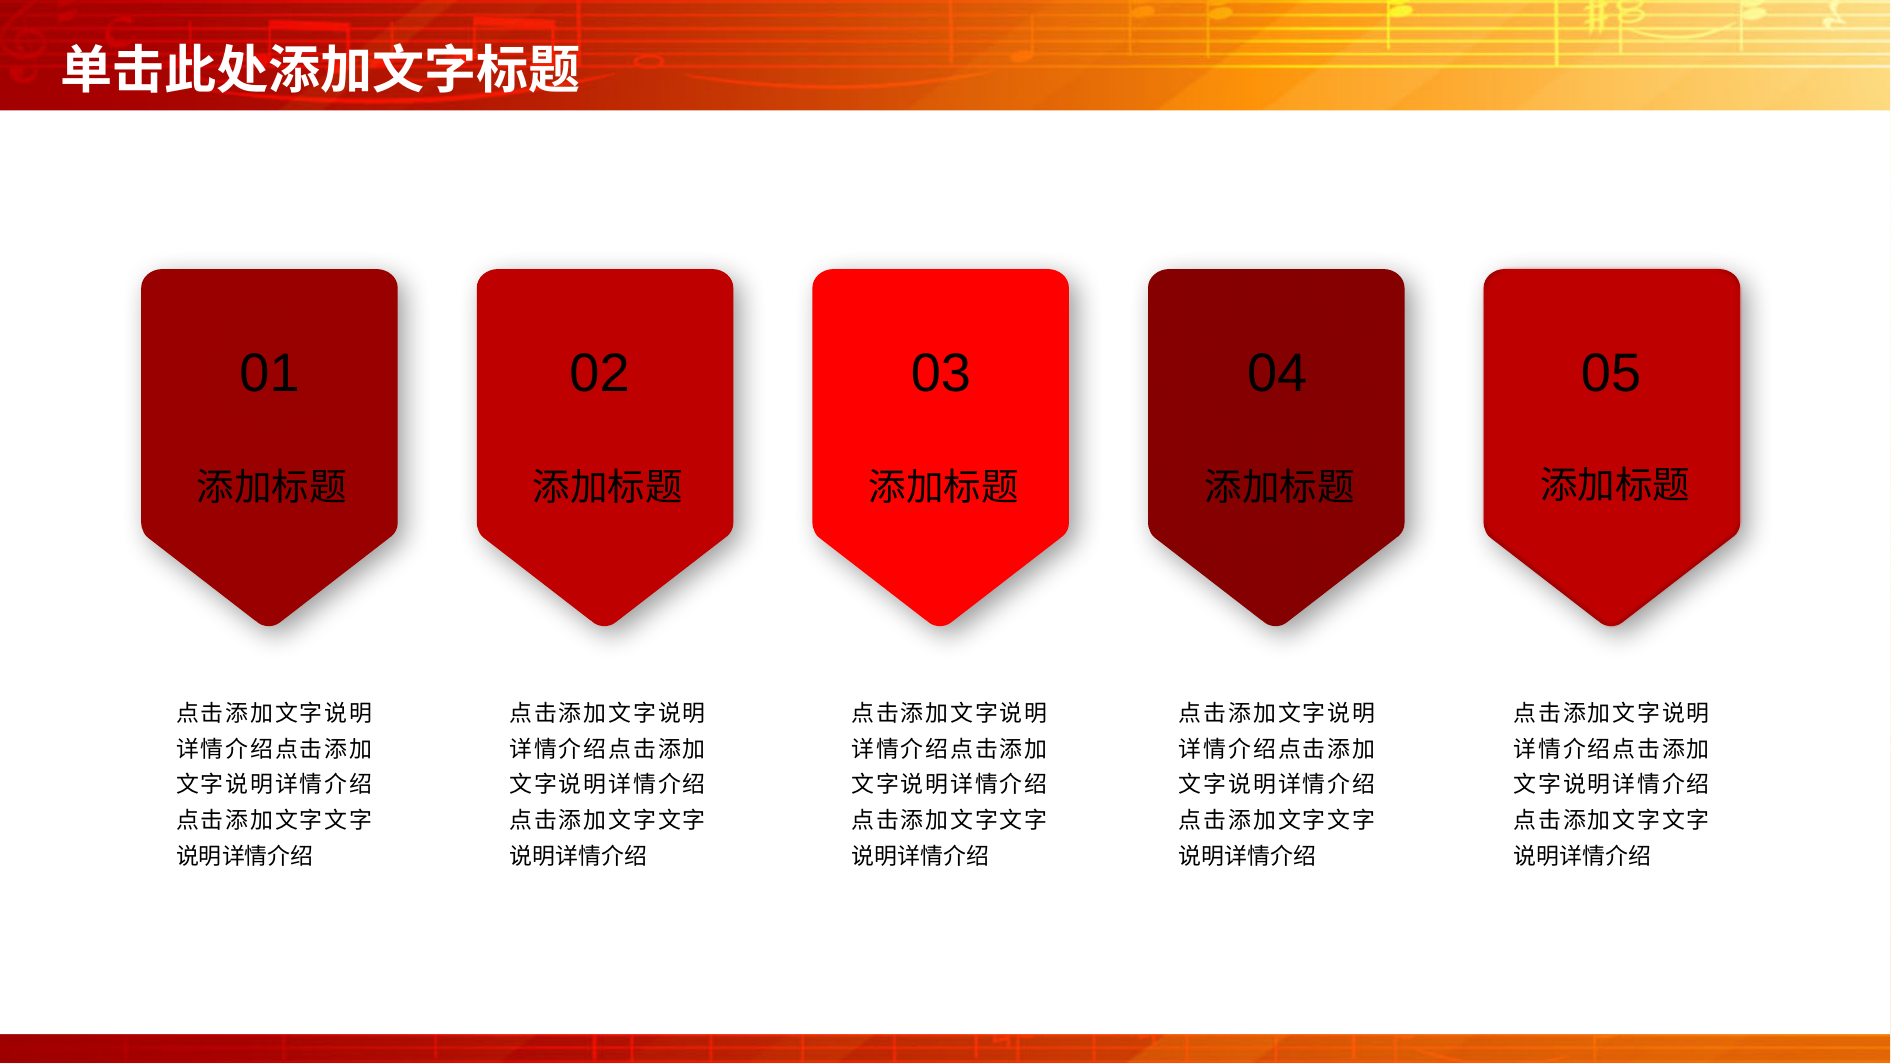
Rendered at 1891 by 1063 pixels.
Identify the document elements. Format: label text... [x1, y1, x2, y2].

text_box 点击添加文字说明详情介绍点击添加文字说明详情介绍点击添加文字文字说明详情介绍 [495, 683, 721, 876]
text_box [1483, 269, 1741, 627]
text_box 点击添加文字说明详情介绍点击添加文字说明详情介绍点击添加文字文字说明详情介绍 [1164, 683, 1390, 876]
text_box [476, 269, 734, 627]
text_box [1147, 269, 1405, 627]
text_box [141, 269, 398, 627]
picture [0, 1035, 1891, 1063]
picture [0, 0, 1891, 110]
text_box 点击添加文字说明详情介绍点击添加文字说明详情介绍点击添加文字文字说明详情介绍 [161, 683, 387, 876]
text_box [812, 269, 1069, 627]
text_box 点击添加文字说明详情介绍点击添加文字说明详情介绍点击添加文字文字说明详情介绍 [1499, 683, 1725, 876]
text_box 点击添加文字说明详情介绍点击添加文字说明详情介绍点击添加文字文字说明详情介绍 [836, 683, 1062, 876]
